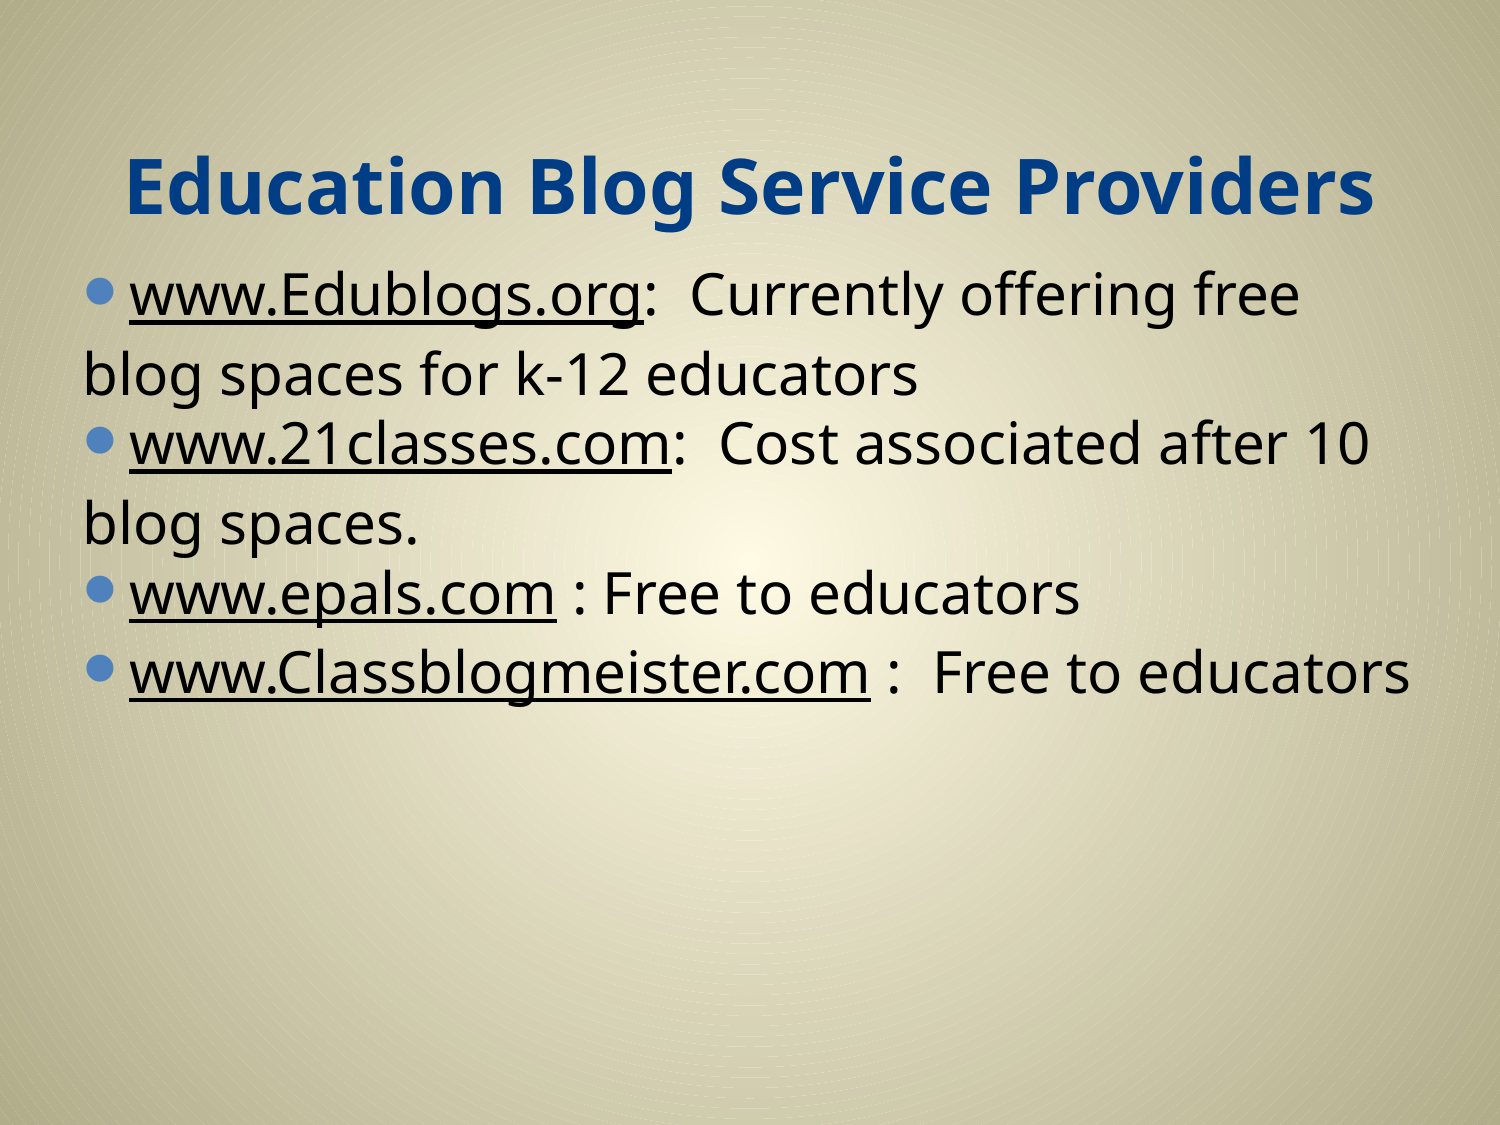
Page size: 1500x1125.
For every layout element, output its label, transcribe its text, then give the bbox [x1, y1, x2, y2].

list www.Edublogs.org: Currently offering free blog spaces for k-12 educators www.21classes.com: Cost associated after 10 blog spaces. www.epals.com : Free to educators www.Classblogmeister.com : Free to educators [75, 249, 1425, 1005]
title Education Blog Service Providers [75, 50, 1425, 238]
